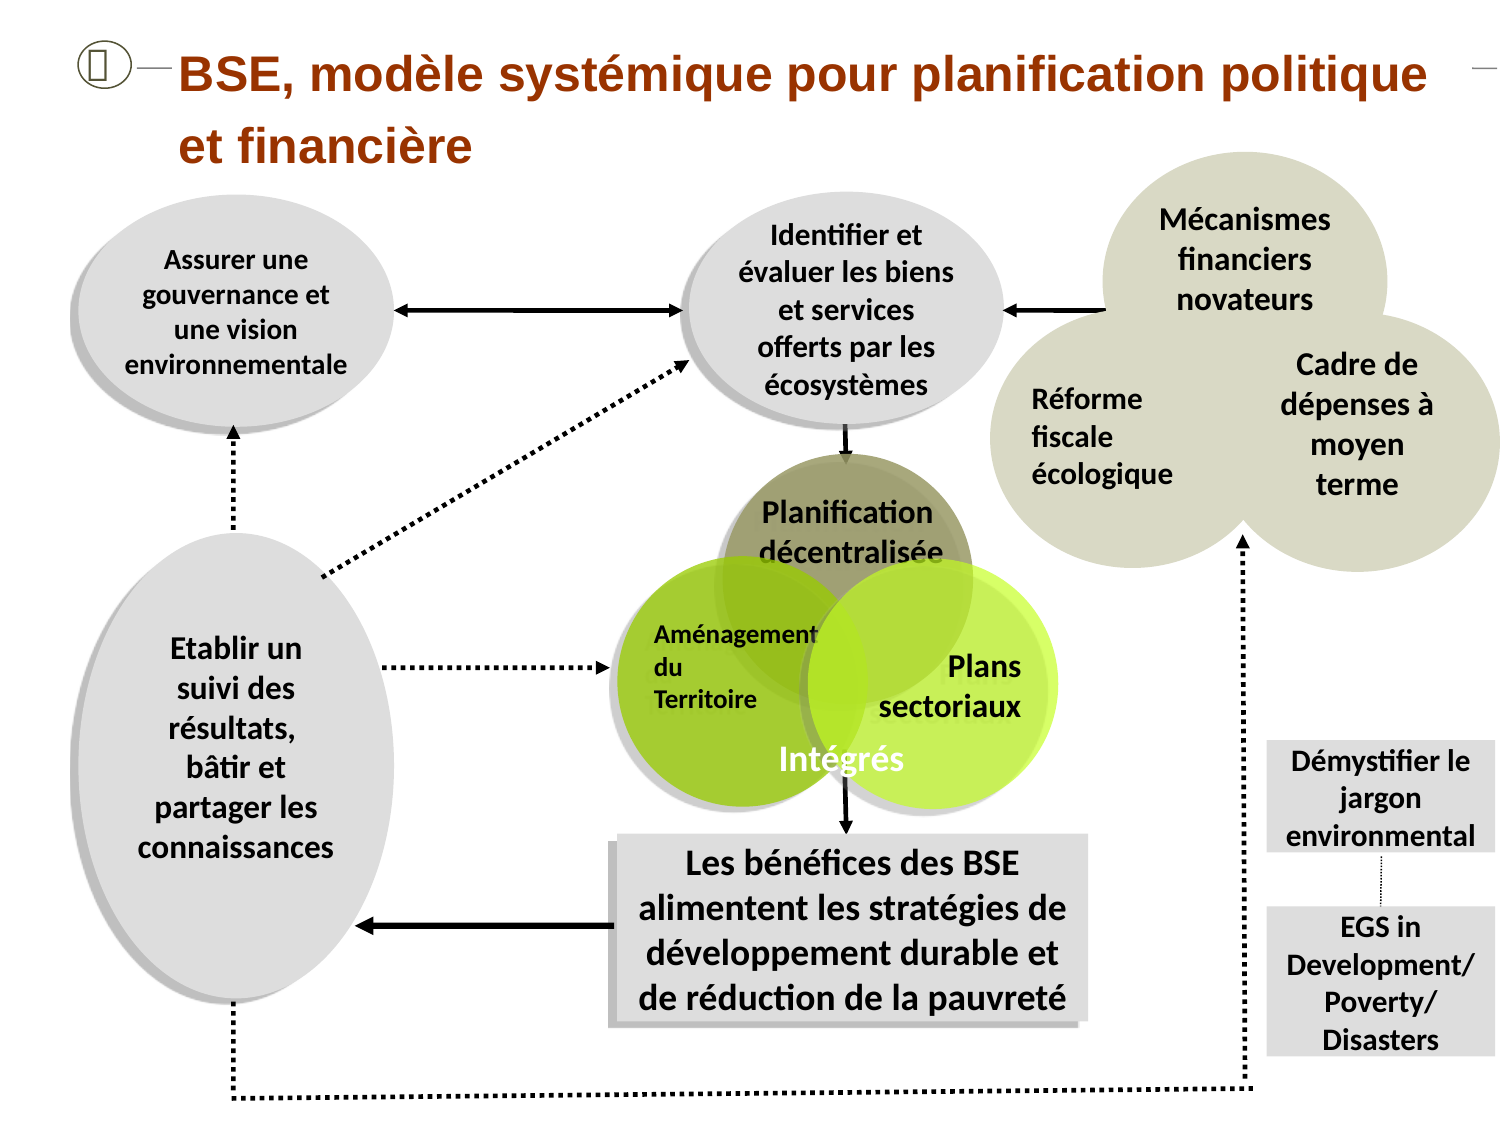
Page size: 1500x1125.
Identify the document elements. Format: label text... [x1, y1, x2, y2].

text_box [354, 919, 615, 933]
text_box EGS in Development/ Poverty/ Disasters [1266, 906, 1496, 1057]
text_box [675, 360, 690, 372]
text_box [839, 818, 853, 833]
text_box [227, 424, 240, 438]
text_box Identifier et évaluer les biens et services offerts par les écosystèmes [689, 191, 984, 424]
text_box [393, 304, 684, 317]
text_box Démystifier le jargon environmental [1266, 740, 1496, 853]
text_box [617, 453, 1059, 810]
text_box Etablir un suivi des résultats, bâtir et partager les connaissances [78, 533, 395, 999]
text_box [989, 151, 1500, 573]
text_box Les bénéfices des BSE alimentent les stratégies de développement durable et de réduction de la pauvreté [617, 833, 1089, 1022]
text_box [595, 661, 610, 674]
text_box Assurer une gouvernance et une vision environnementale [78, 194, 394, 427]
text_box  [78, 31, 138, 103]
text_box BSE, modèle systémique pour planification politique et financière [172, 23, 1472, 105]
